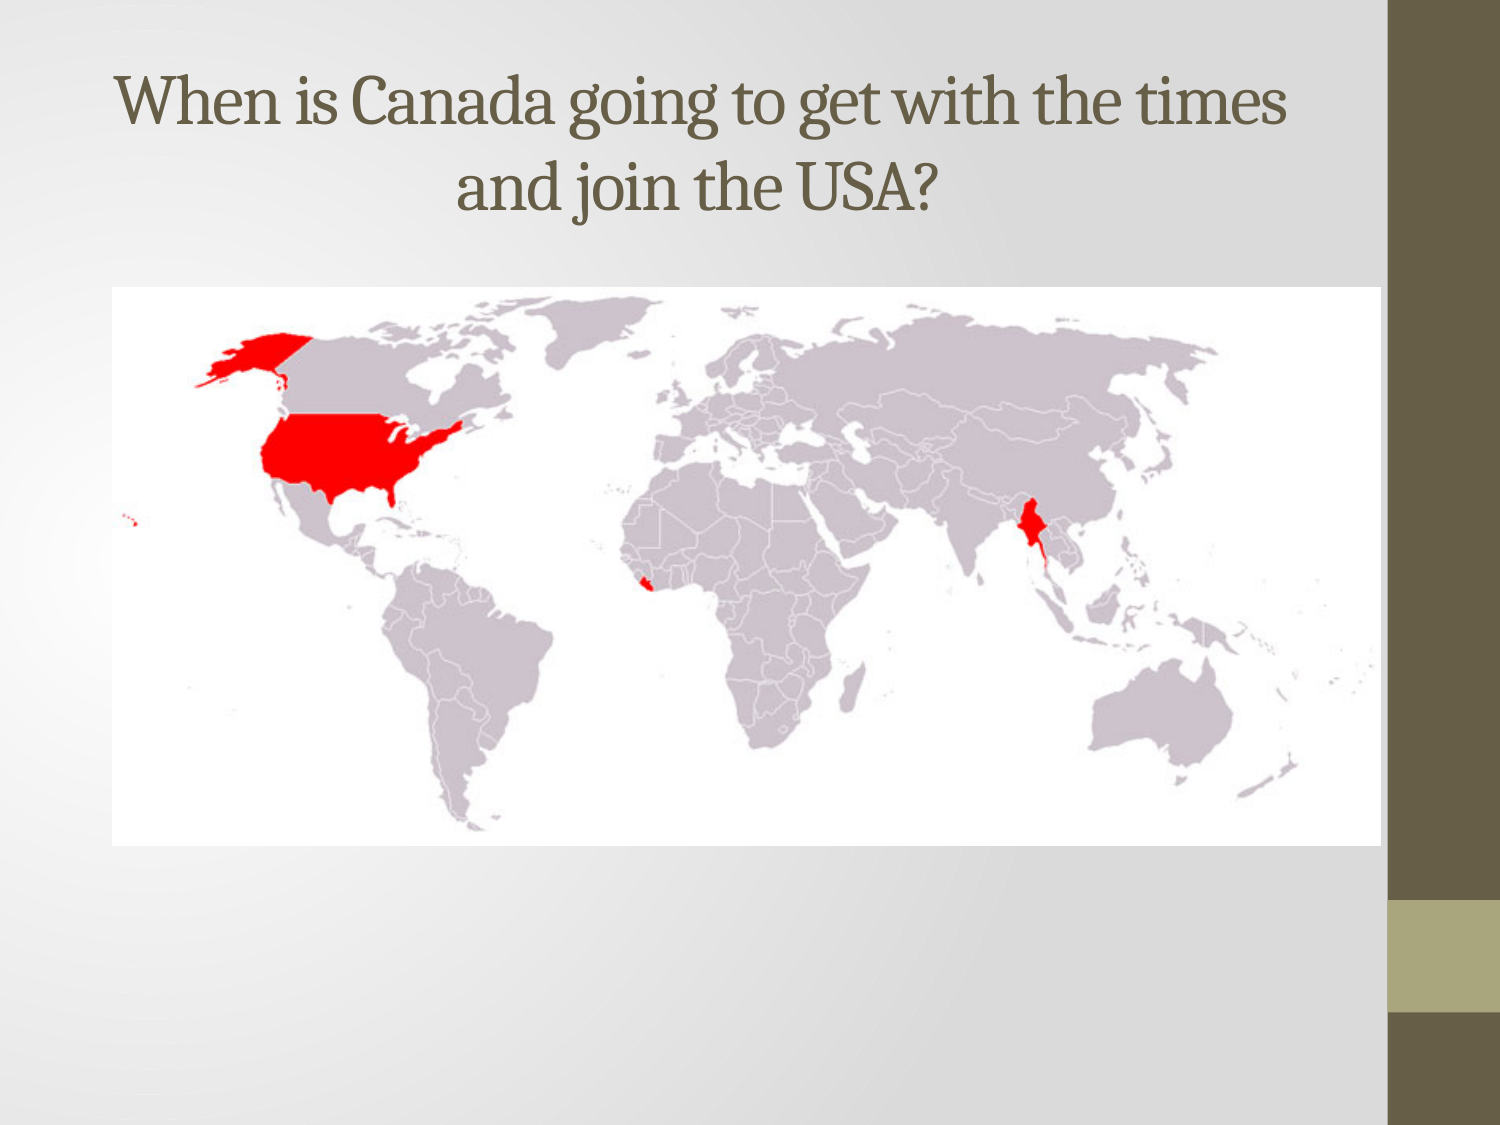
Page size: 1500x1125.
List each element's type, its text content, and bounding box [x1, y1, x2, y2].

title When is Canada going to get with the times and join the USA? [75, 45, 1325, 233]
picture [111, 287, 1382, 847]
